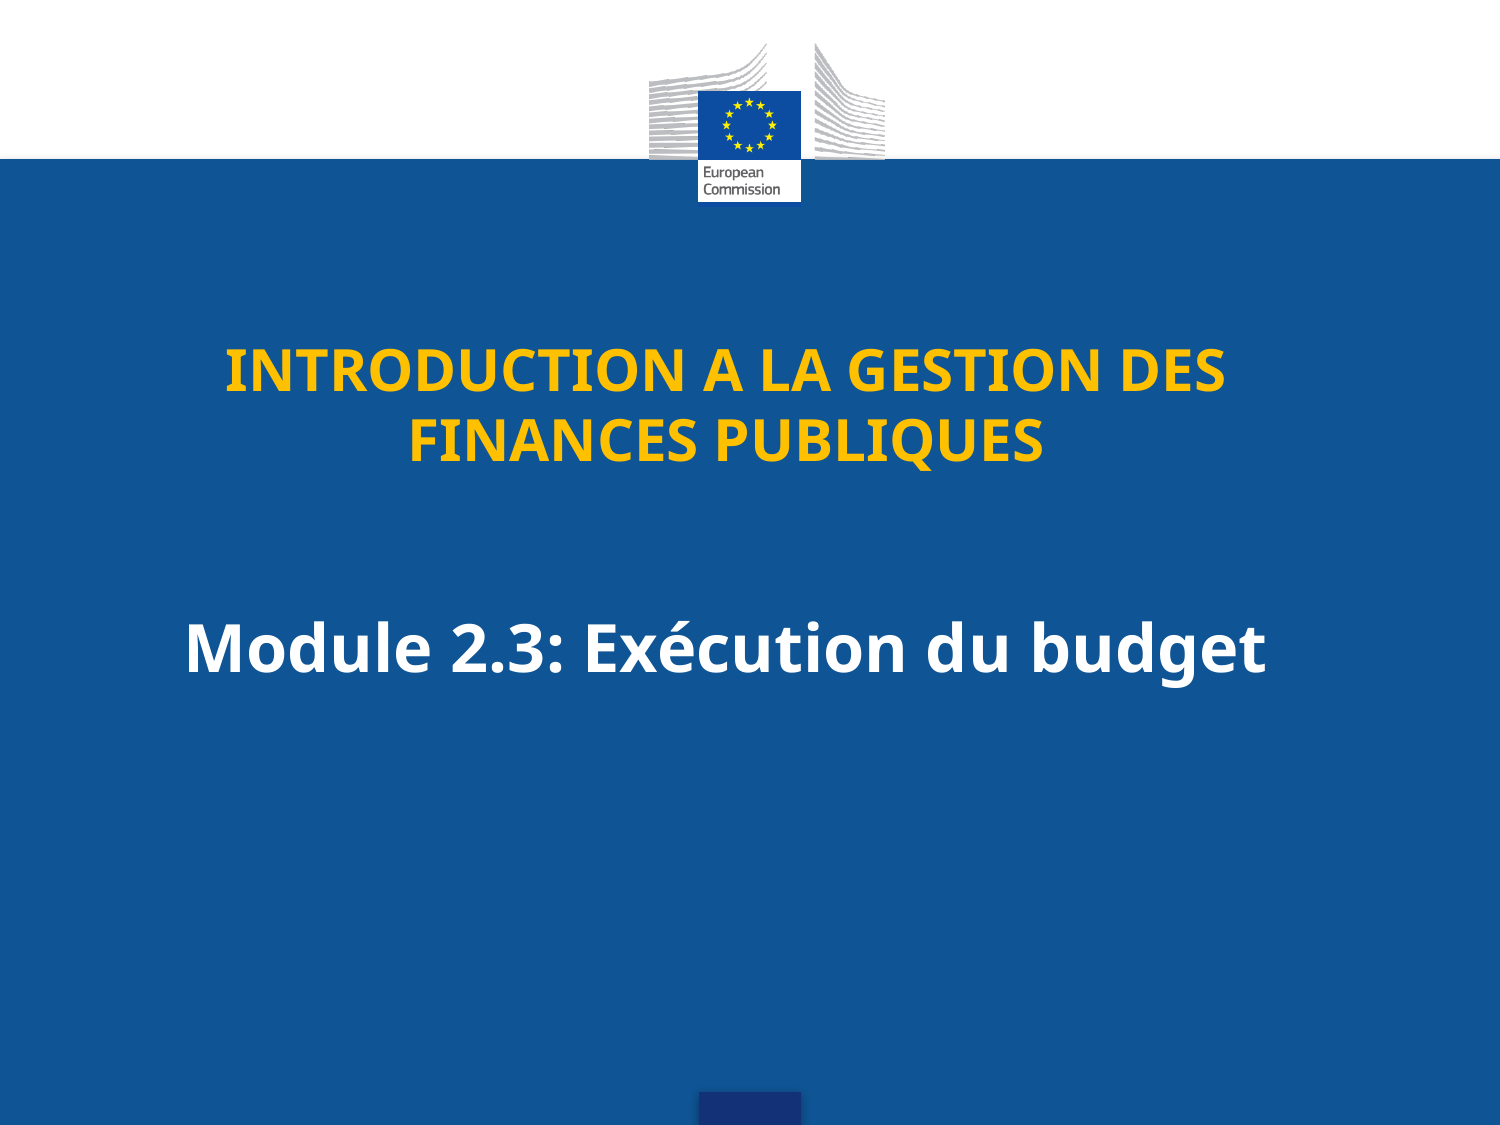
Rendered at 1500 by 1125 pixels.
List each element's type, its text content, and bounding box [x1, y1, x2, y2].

title INTRODUCTION A LA GESTION DES FINANCES PUBLIQUES [88, 326, 1364, 481]
subtitle Module 2.3: Exécution du budget [144, 597, 1308, 810]
